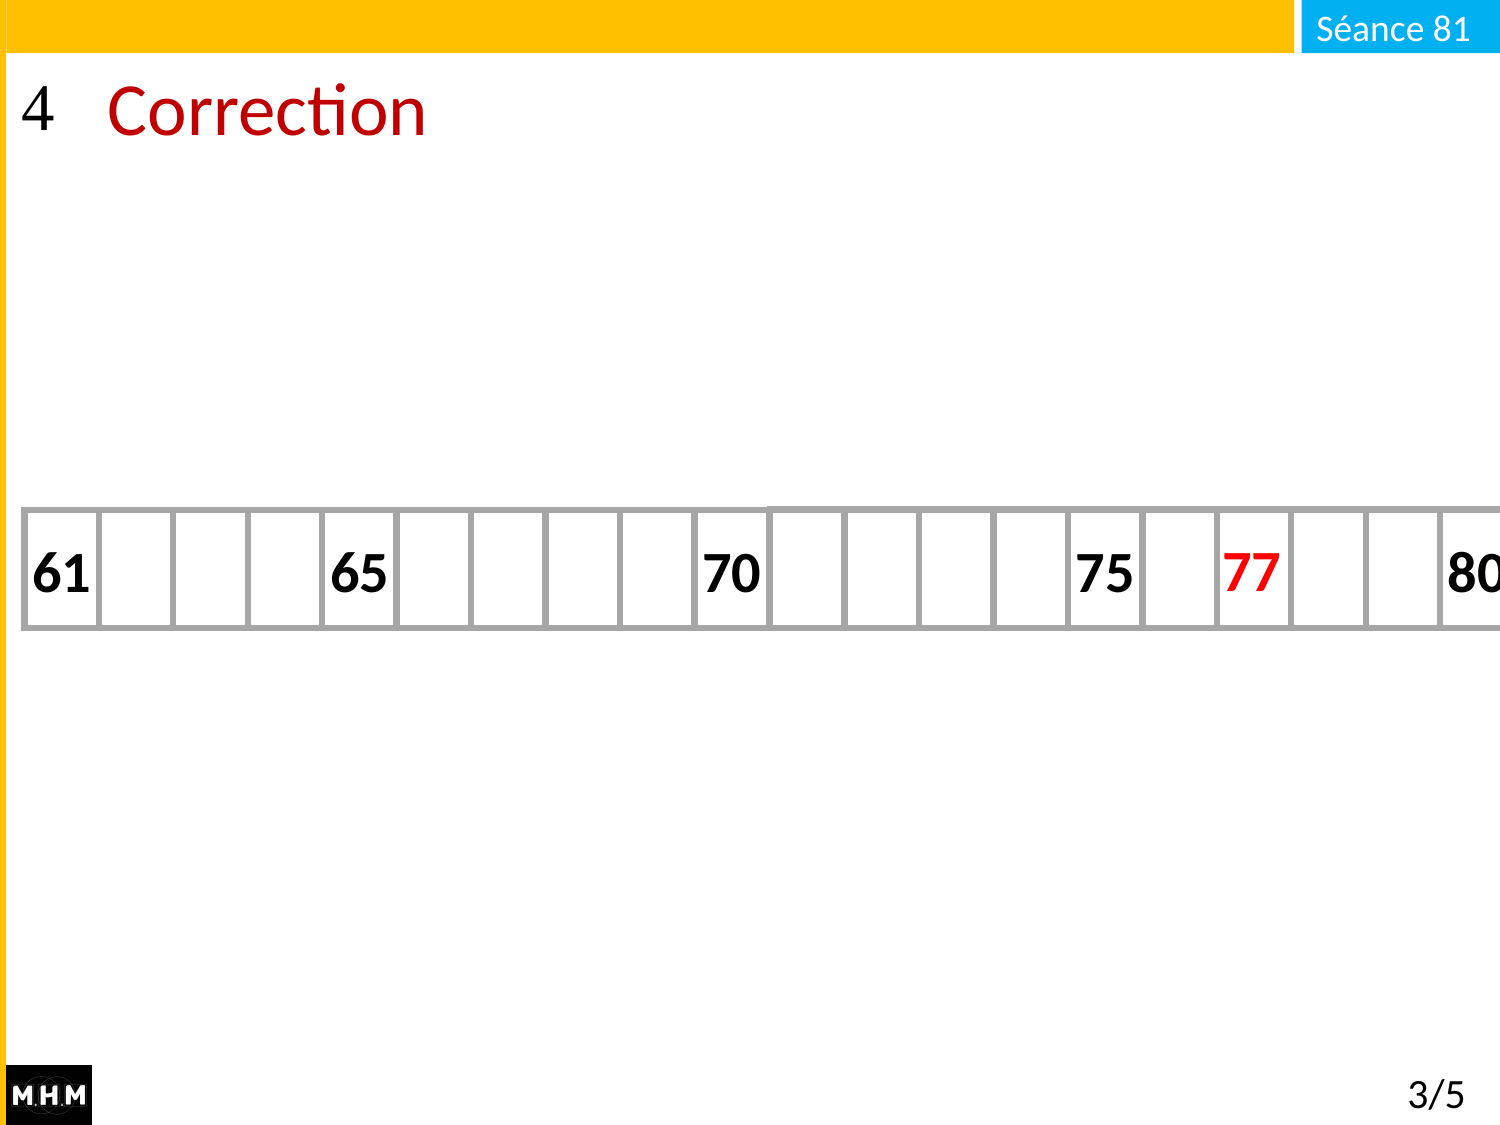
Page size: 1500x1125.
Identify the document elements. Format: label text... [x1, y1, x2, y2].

list 3/5 [1373, 1064, 1500, 1125]
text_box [24, 509, 769, 629]
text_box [770, 509, 1500, 629]
picture [6, 1065, 92, 1125]
title Correction [92, 29, 1387, 192]
